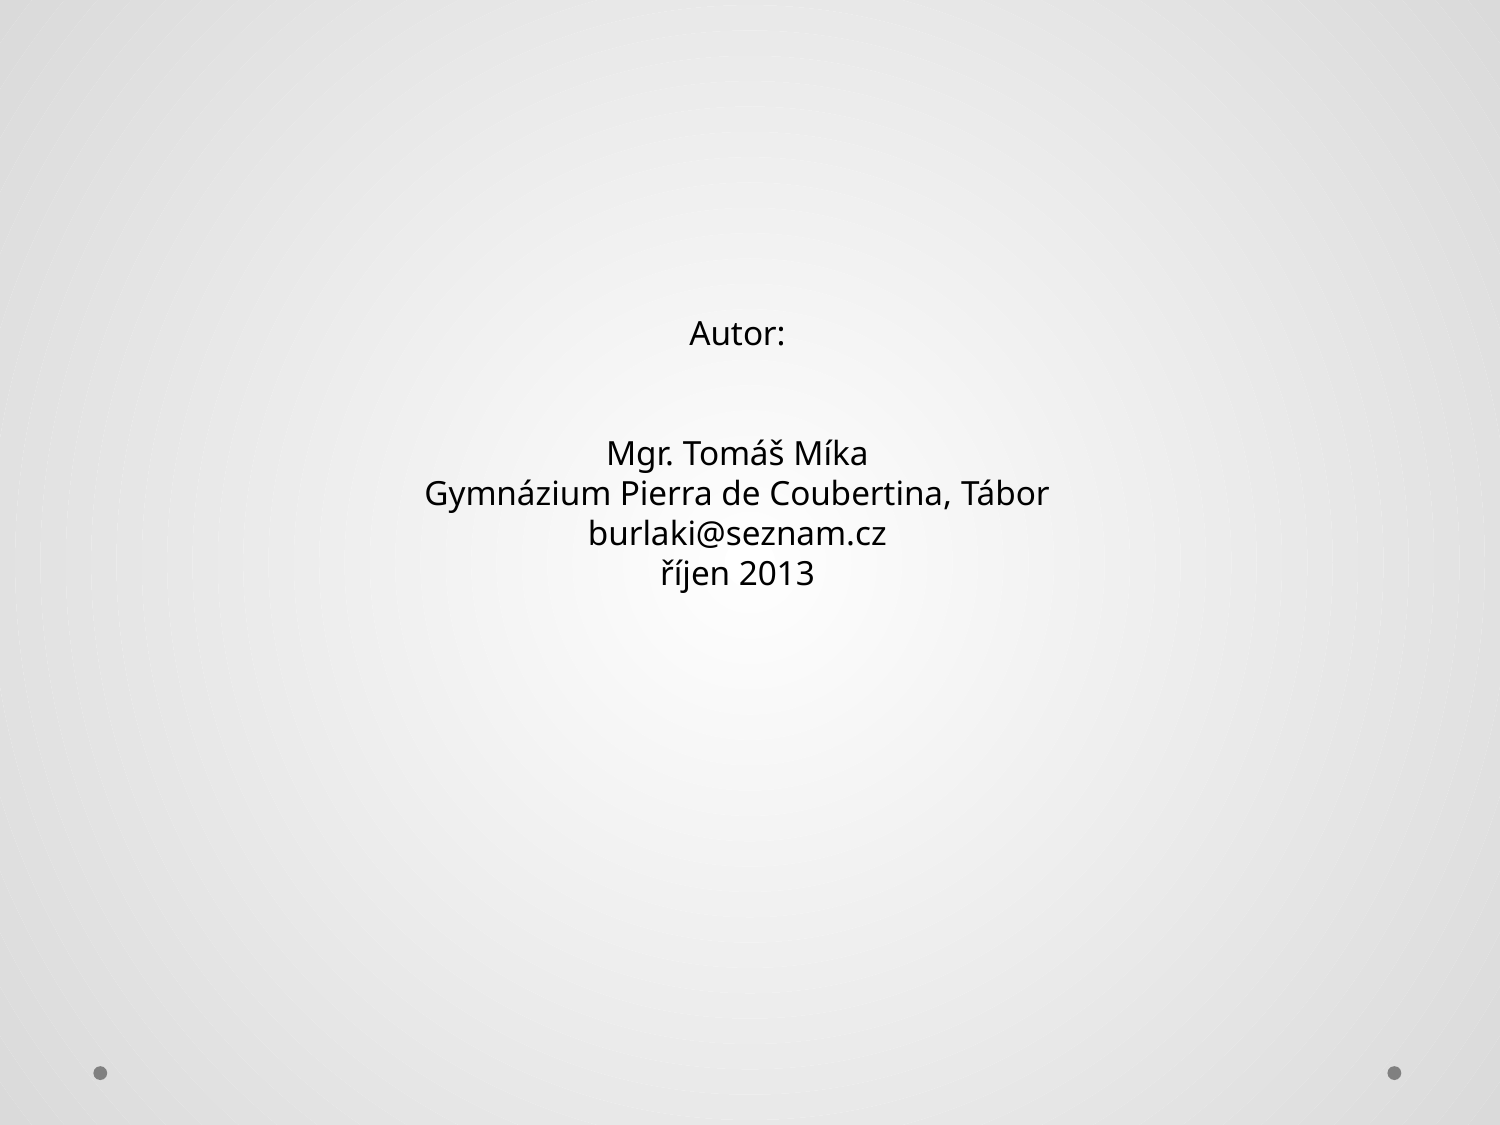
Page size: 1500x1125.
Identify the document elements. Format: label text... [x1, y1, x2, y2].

text_box Autor: Mgr. Tomáš Míka Gymnázium Pierra de Coubertina, Tábor burlaki@seznam.cz říjen 2013 [406, 305, 1070, 599]
